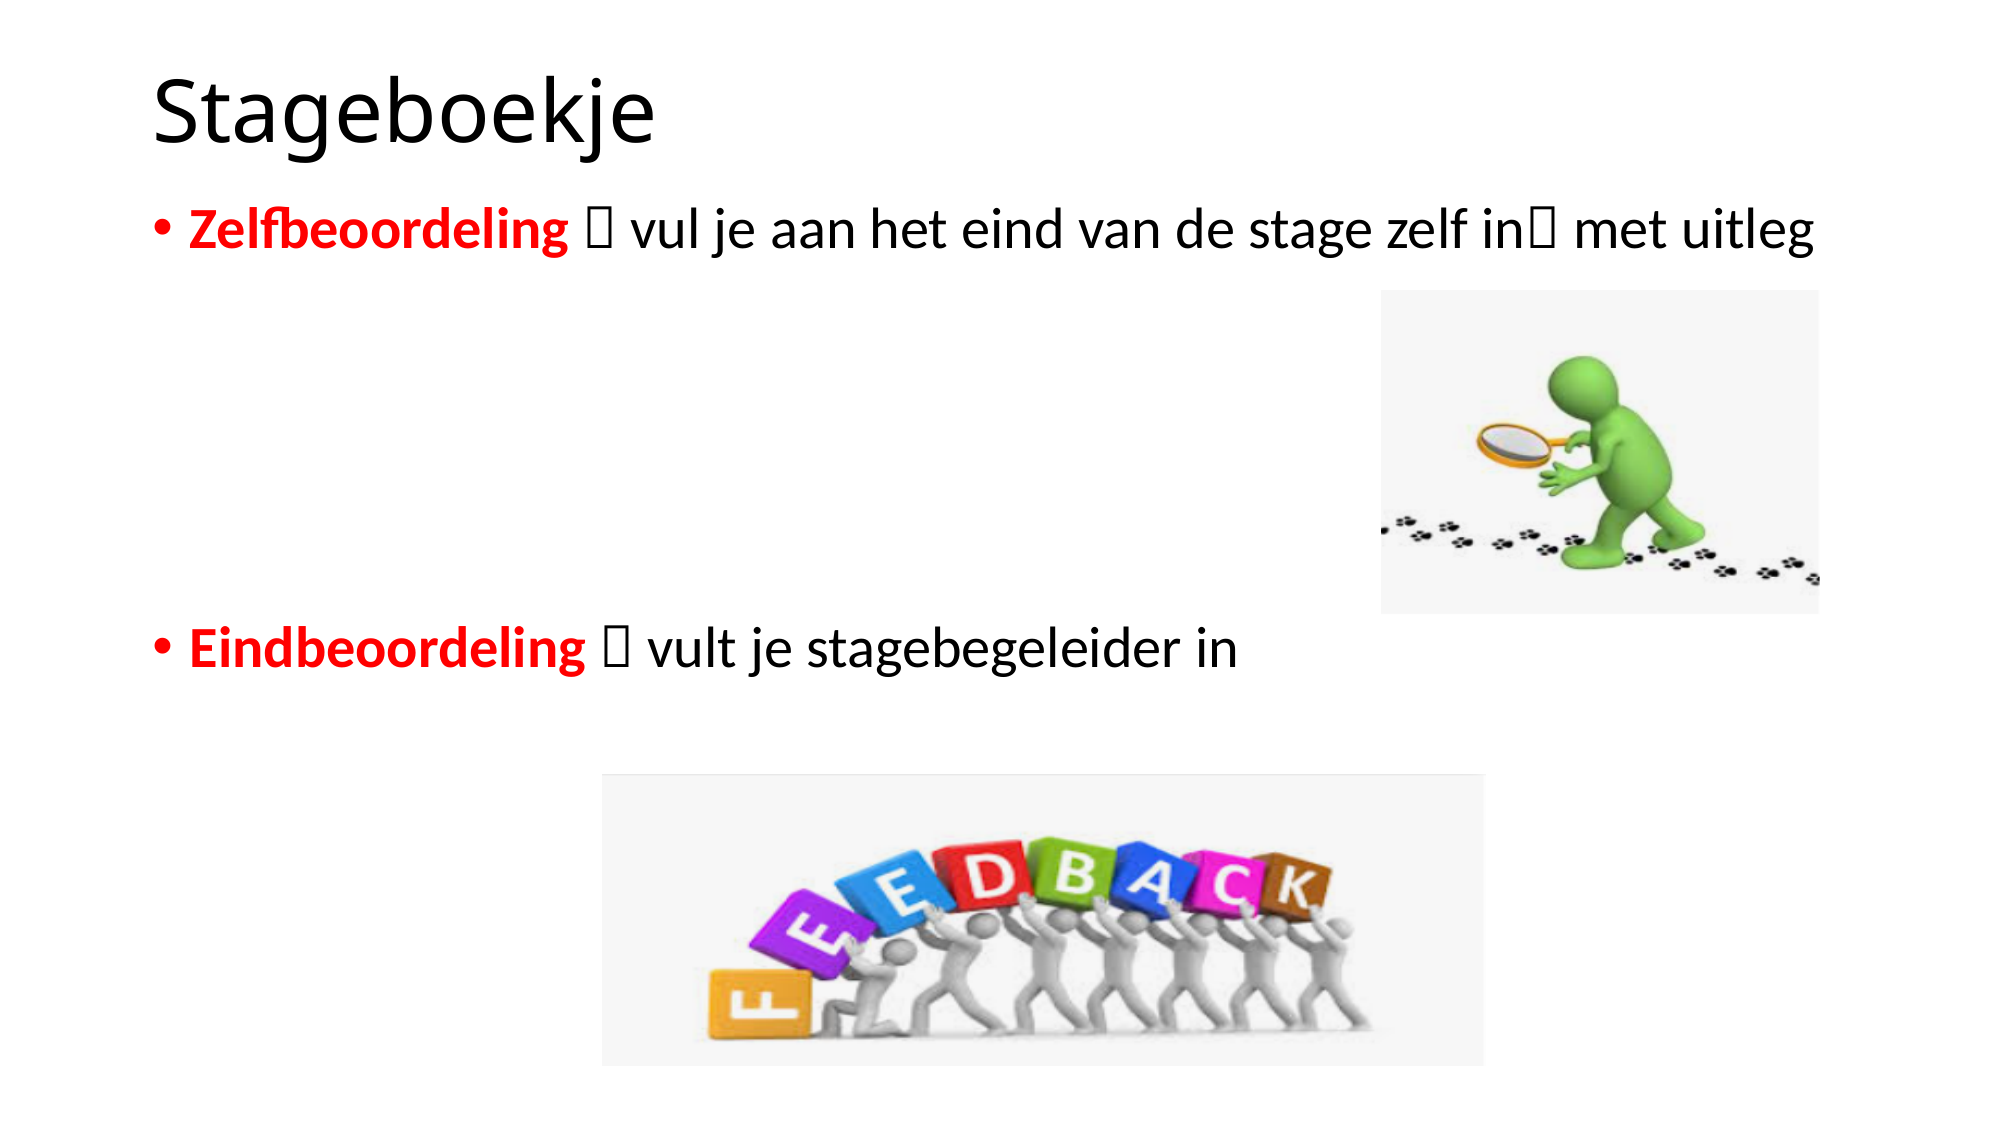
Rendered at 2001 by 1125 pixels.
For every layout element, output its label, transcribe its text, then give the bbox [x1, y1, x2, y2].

title Stageboekje [137, 59, 1863, 169]
picture [1381, 290, 1829, 618]
picture [601, 774, 1486, 1066]
list Zelfbeoordeling  vul je aan het eind van de stage zelf in met uitleg Eindbeoordeling  vult je stagebegeleider in [137, 190, 1863, 1014]
